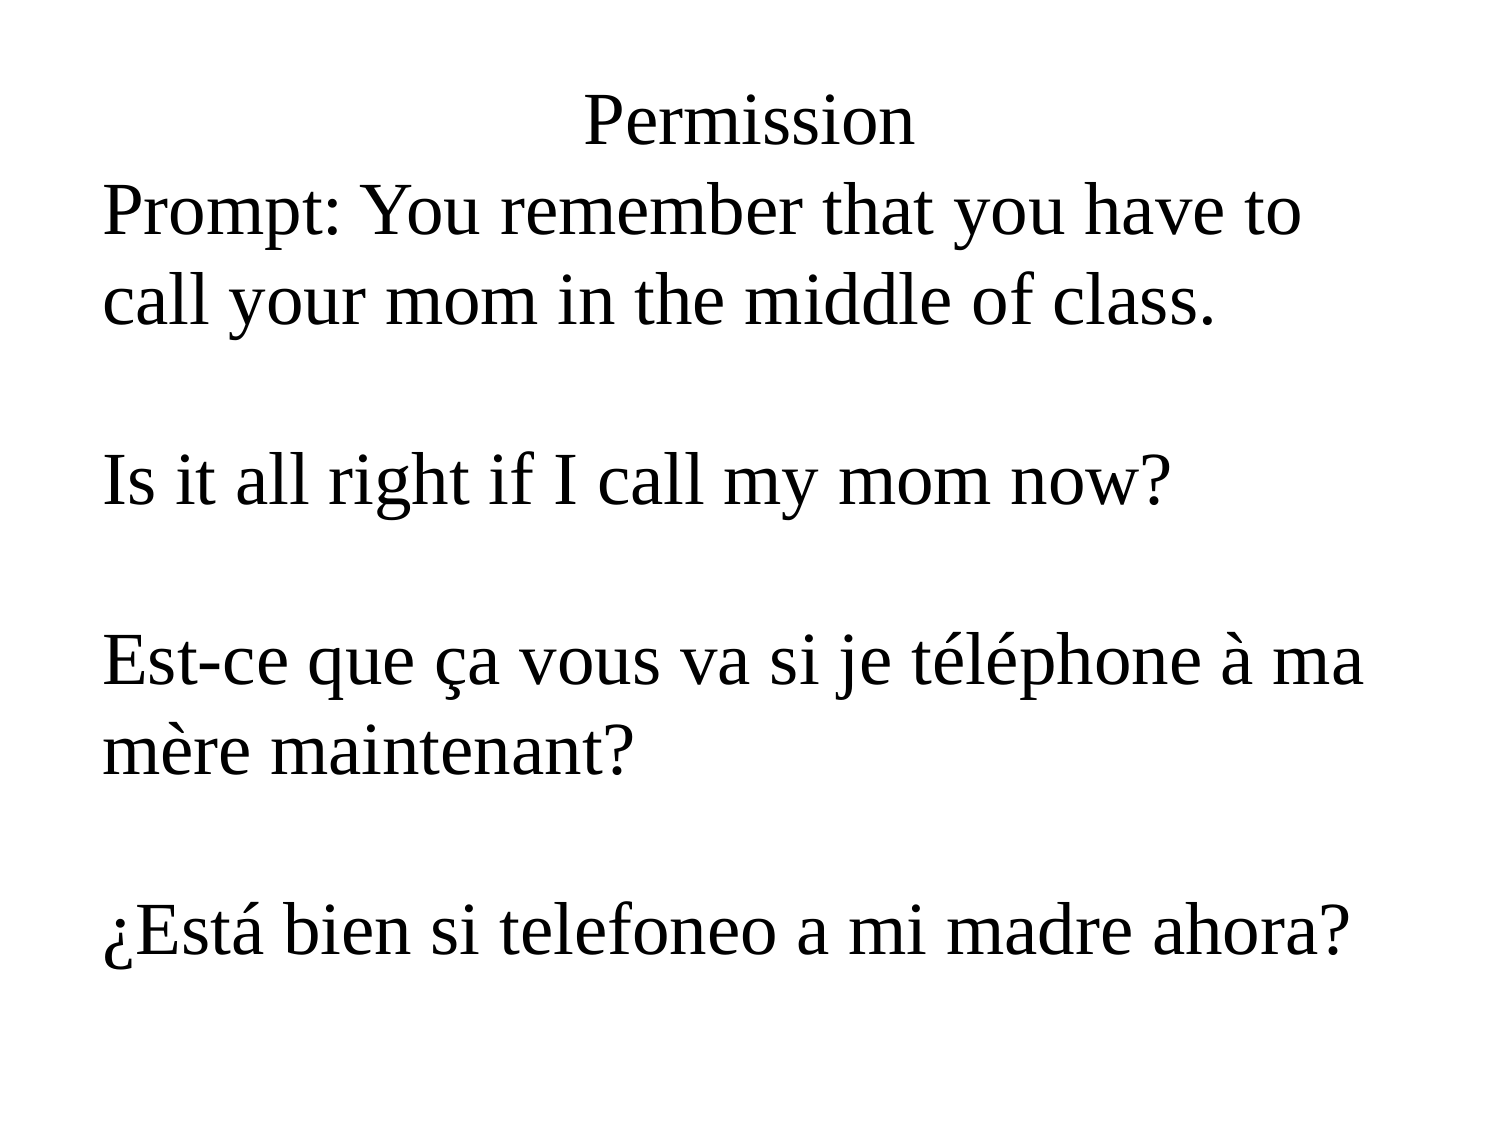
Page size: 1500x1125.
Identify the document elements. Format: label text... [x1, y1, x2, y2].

text_box Permission Prompt: You remember that you have to call your mom in the middle of class. Is it all right if I call my mom now? Est-ce que ça vous va si je téléphone à ma mère maintenant? ¿Está bien si telefoneo a mi madre ahora? [87, 62, 1413, 978]
